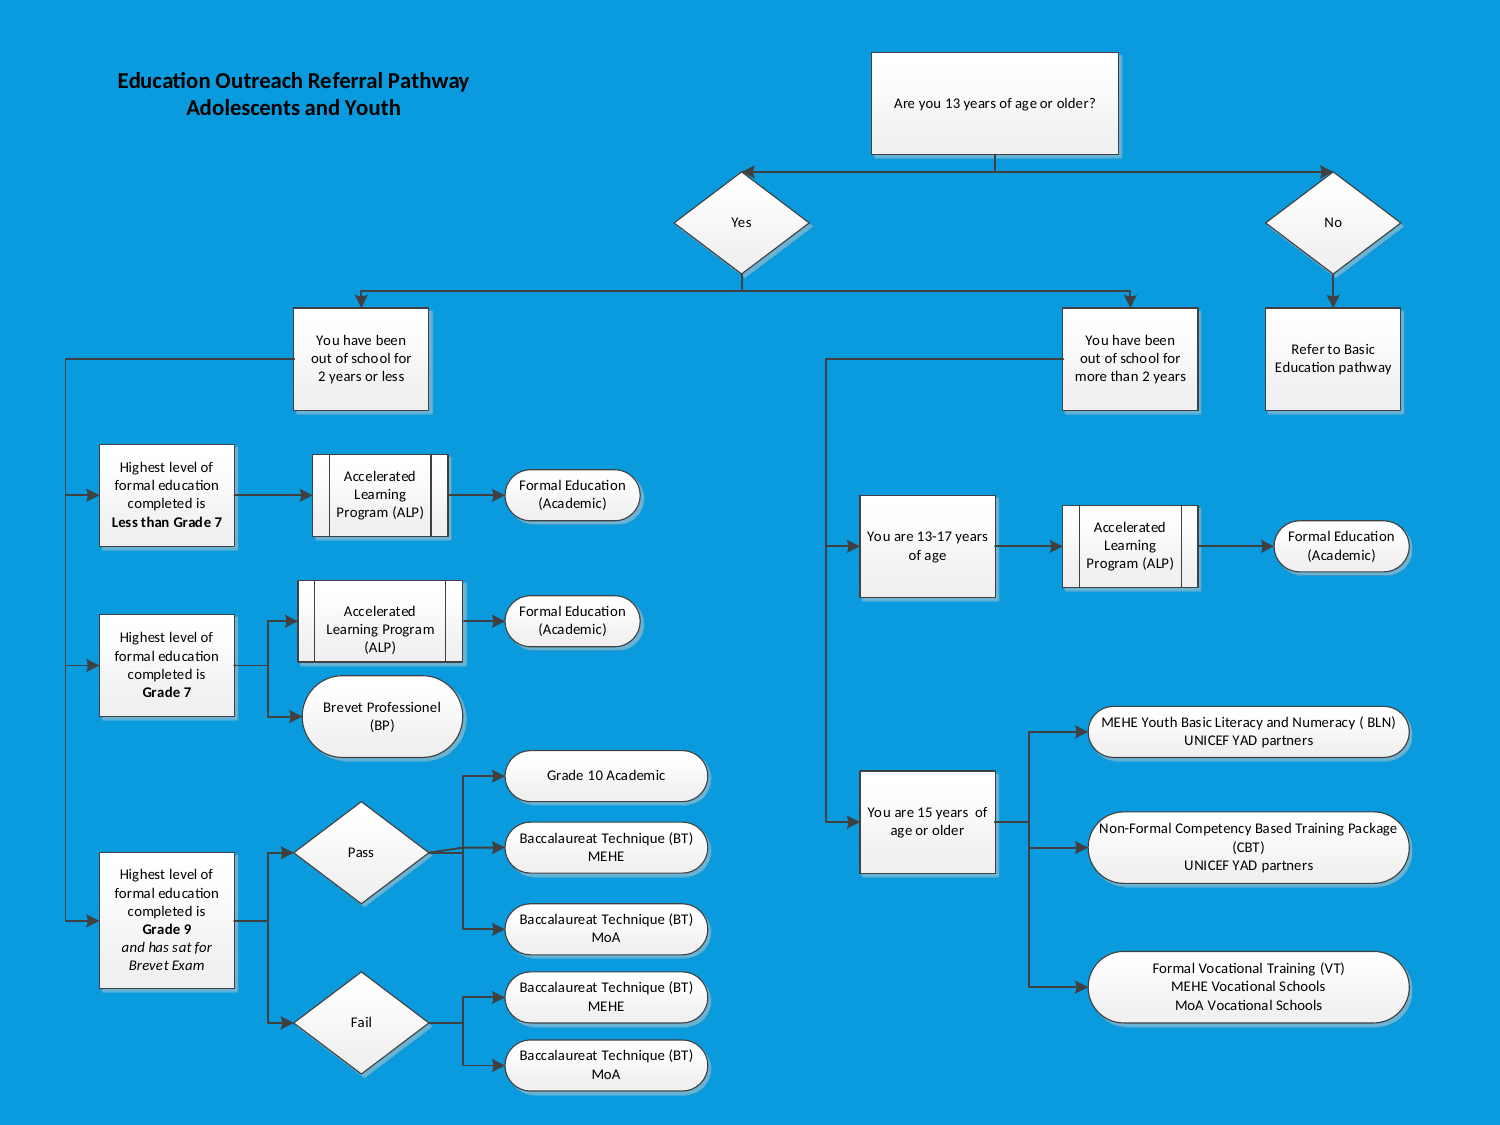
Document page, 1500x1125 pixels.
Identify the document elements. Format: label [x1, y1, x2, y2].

picture [494, 972, 711, 1027]
picture [295, 802, 445, 906]
picture [1263, 542, 1271, 551]
picture [1063, 297, 1201, 414]
picture [282, 848, 291, 857]
picture [1077, 983, 1085, 991]
picture [675, 168, 812, 277]
picture [860, 771, 999, 877]
picture [88, 917, 96, 925]
picture [100, 445, 238, 550]
picture [1088, 707, 1412, 761]
picture [872, 53, 1122, 158]
picture [494, 925, 502, 933]
picture [1051, 542, 1060, 551]
picture [291, 676, 466, 761]
picture [493, 771, 502, 780]
picture [313, 455, 451, 540]
picture [357, 297, 365, 305]
picture [100, 853, 238, 992]
picture [494, 491, 502, 499]
picture [860, 496, 999, 601]
picture [505, 596, 644, 650]
picture [848, 817, 857, 827]
picture [1077, 728, 1085, 736]
picture [1088, 952, 1412, 1027]
picture [100, 615, 238, 720]
picture [298, 581, 467, 666]
picture [1077, 812, 1412, 887]
picture [1267, 168, 1403, 277]
picture [287, 617, 295, 625]
picture [295, 973, 432, 1077]
picture [88, 491, 97, 500]
picture [1329, 297, 1337, 305]
picture [505, 470, 644, 524]
picture [494, 617, 502, 625]
picture [463, 822, 711, 877]
picture [505, 751, 711, 805]
picture [294, 308, 433, 414]
picture [1063, 506, 1201, 591]
picture [282, 1018, 291, 1027]
picture [1274, 521, 1412, 575]
picture [88, 661, 97, 670]
picture [494, 1040, 711, 1095]
picture [1266, 308, 1404, 414]
picture [849, 542, 857, 550]
picture [301, 491, 310, 500]
picture [505, 904, 711, 958]
